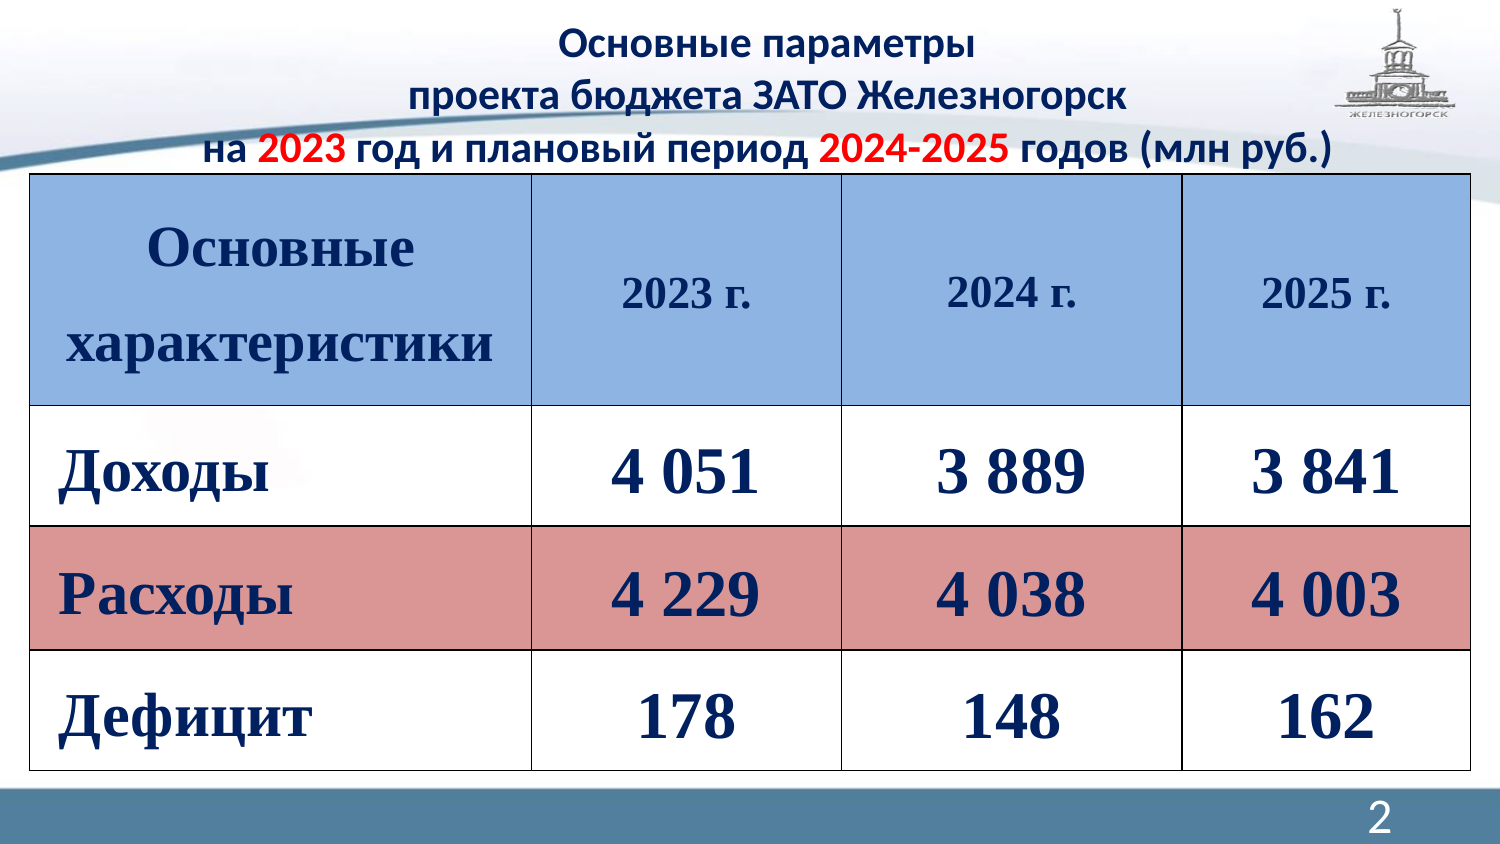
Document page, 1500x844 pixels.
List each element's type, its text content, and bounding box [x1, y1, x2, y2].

table_header 2023 г. [532, 175, 841, 405]
table_cell 4 051 [532, 406, 841, 525]
table_cell Расходы [30, 527, 531, 649]
table_cell 3 889 [842, 406, 1181, 525]
text_box Основные параметры проекта бюджета ЗАТО Железногорск на 2023 год и плановый период 2024-2025 годов (млн руб.) (млн руб.) [112, 0, 1424, 173]
table_header 2024 г. [842, 175, 1181, 405]
table_cell 162 [1183, 651, 1470, 770]
table_cell 4 003 [1183, 527, 1470, 649]
table_cell 3 841 [1183, 406, 1470, 525]
table_cell Дефицит [30, 651, 531, 770]
table_header Основные характеристики [30, 175, 531, 405]
text_box 2 [1352, 776, 1459, 844]
table_cell 178 [532, 651, 841, 770]
table_header 2025 г. [1183, 175, 1470, 405]
table_cell Доходы [30, 406, 531, 525]
table_cell 4 038 [842, 527, 1181, 649]
picture [1328, 0, 1459, 121]
table_cell 4 229 [532, 527, 841, 649]
table_cell 148 [842, 651, 1181, 770]
